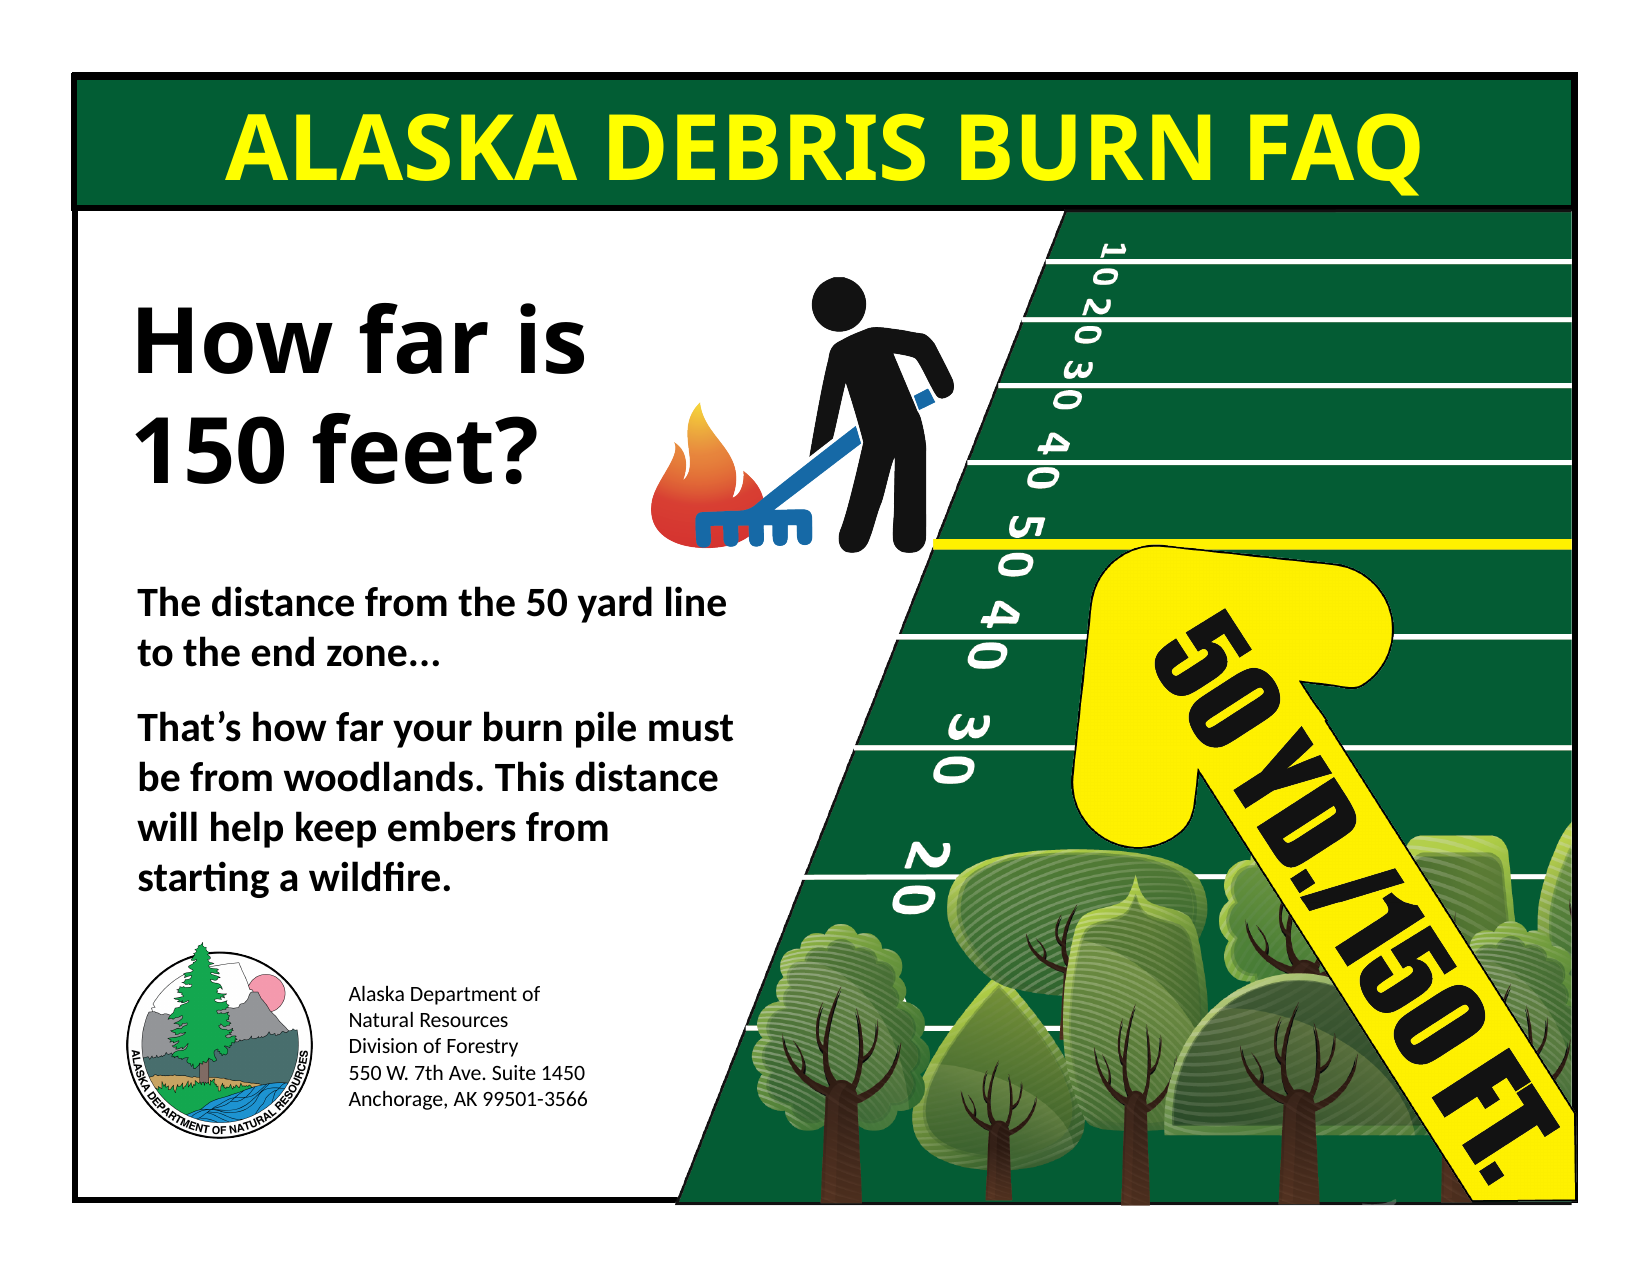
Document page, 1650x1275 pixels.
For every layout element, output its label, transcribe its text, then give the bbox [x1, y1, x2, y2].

text_box [73, 75, 1575, 209]
text_box How far is 150 feet? [130, 281, 650, 502]
text_box The distance from the 50 yard line to the end zone... That’s how far your burn pile must be from woodlands. This distance will help keep embers from starting a wildfire. [137, 574, 674, 900]
text_box [74, 209, 674, 1201]
picture [126, 942, 313, 1139]
text_box Alaska Department of Natural Resources Division of Forestry 550 W. 7th Ave. Suite 1450 Anchorage, AK 99501-3566 [348, 979, 616, 1111]
picture [650, 209, 1578, 1213]
text_box ALASKA DEBRIS BURN FAQ [78, 88, 1574, 195]
text_box [74, 74, 1576, 544]
